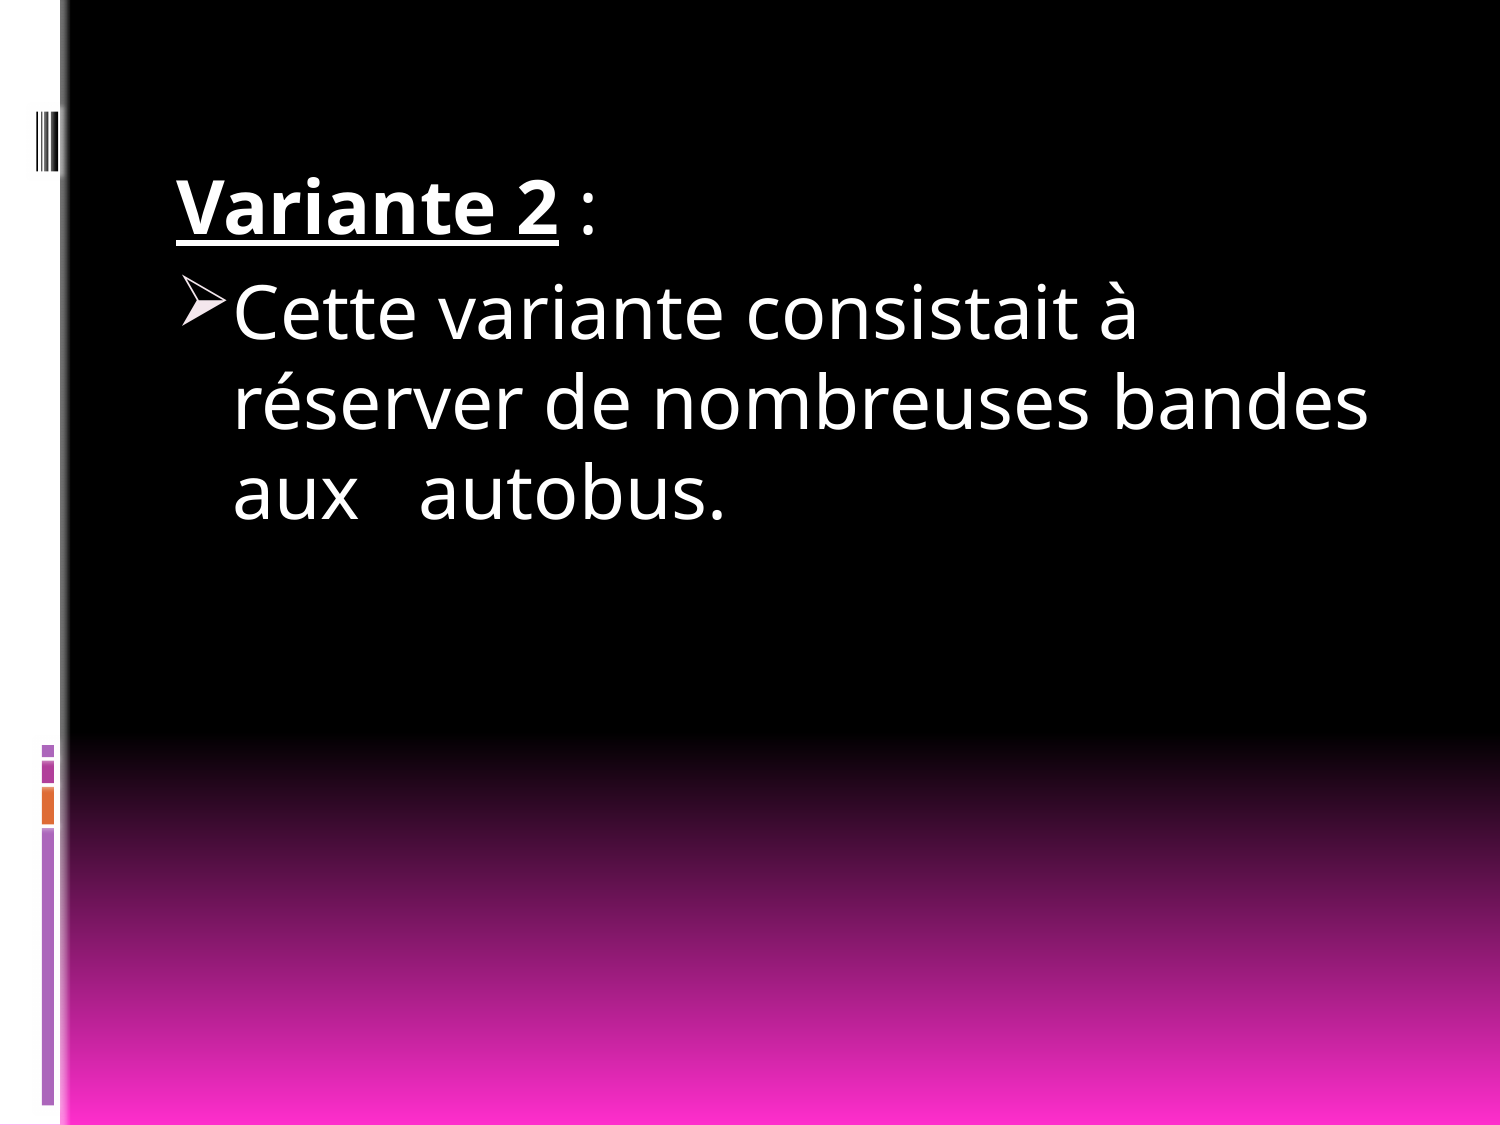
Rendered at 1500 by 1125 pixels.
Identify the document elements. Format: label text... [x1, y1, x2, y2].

list Variante 2 : Cette variante consistait à réserver de nombreuses bandes aux autobus. [150, 152, 1425, 1043]
